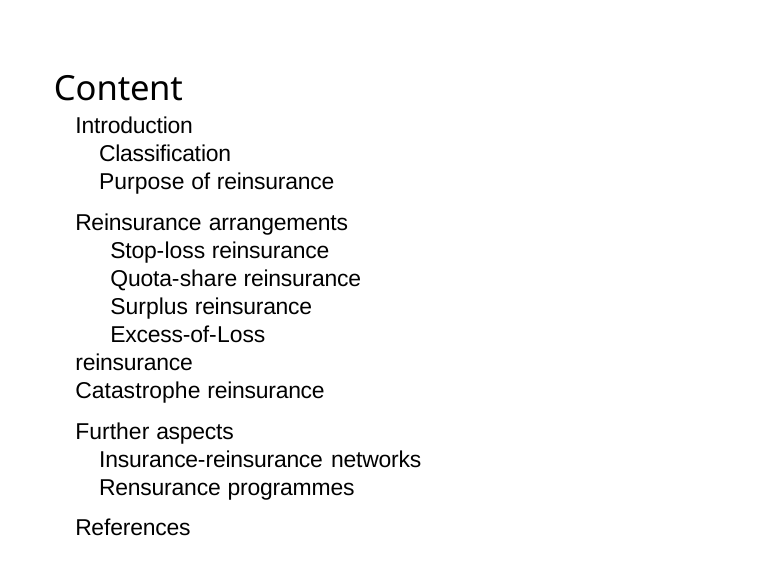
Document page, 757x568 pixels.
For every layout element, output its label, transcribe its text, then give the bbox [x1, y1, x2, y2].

text_box Introduction Classification Purpose of reinsurance Reinsurance arrangements Stop-loss reinsurance Quota-share reinsurance Surplus reinsurance Excess-of-Loss reinsurance Catastrophe reinsurance Further aspects Insurance-reinsurance networks Rensurance programmes References [40, 108, 425, 541]
title Content [51, 36, 705, 134]
